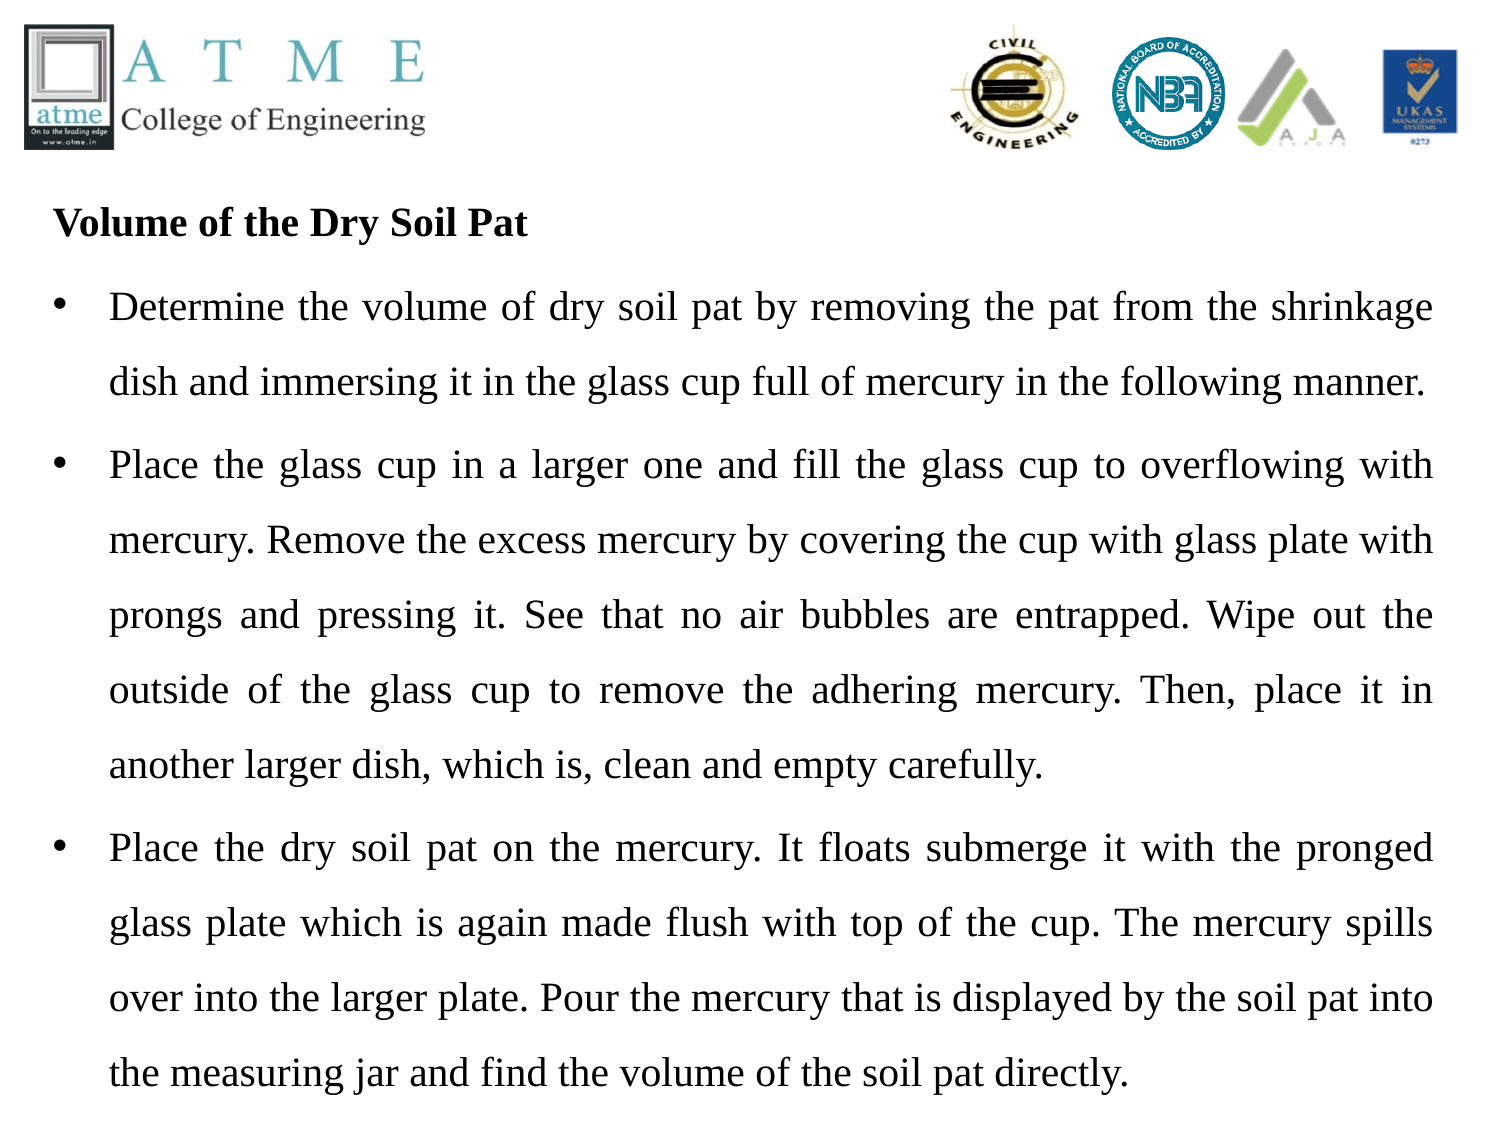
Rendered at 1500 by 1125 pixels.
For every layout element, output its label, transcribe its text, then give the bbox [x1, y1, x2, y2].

picture [1184, 109, 1225, 150]
picture [1237, 49, 1458, 146]
picture [1209, 103, 1218, 120]
picture [950, 24, 1080, 150]
picture [1179, 37, 1225, 79]
list Volume of the Dry Soil Pat Determine the volume of dry soil pat by removing the pat from the shrinkage dish and immersing it in the glass cup full of mercury in the following manner. Place the glass cup in a larger one and fill the glass cup to overflowing with mercury. Remove the excess mercury by covering the cup with glass plate with prongs and pressing it. See that no air bubbles are entrapped. Wipe out the outside of the glass cup to remove the adhering mercury. Then, place it in another larger dish, which is, clean and empty carefully. Place the dry soil pat on the mercury. It floats submerge it with the pronged glass plate which is again made flush with top of the cup. The mercury spills over into the larger plate. Pour the mercury that is displayed by the soil pat into the measuring jar and find the volume of the soil pat directly. [37, 162, 1450, 1075]
picture [24, 24, 425, 150]
picture [1112, 37, 1213, 150]
